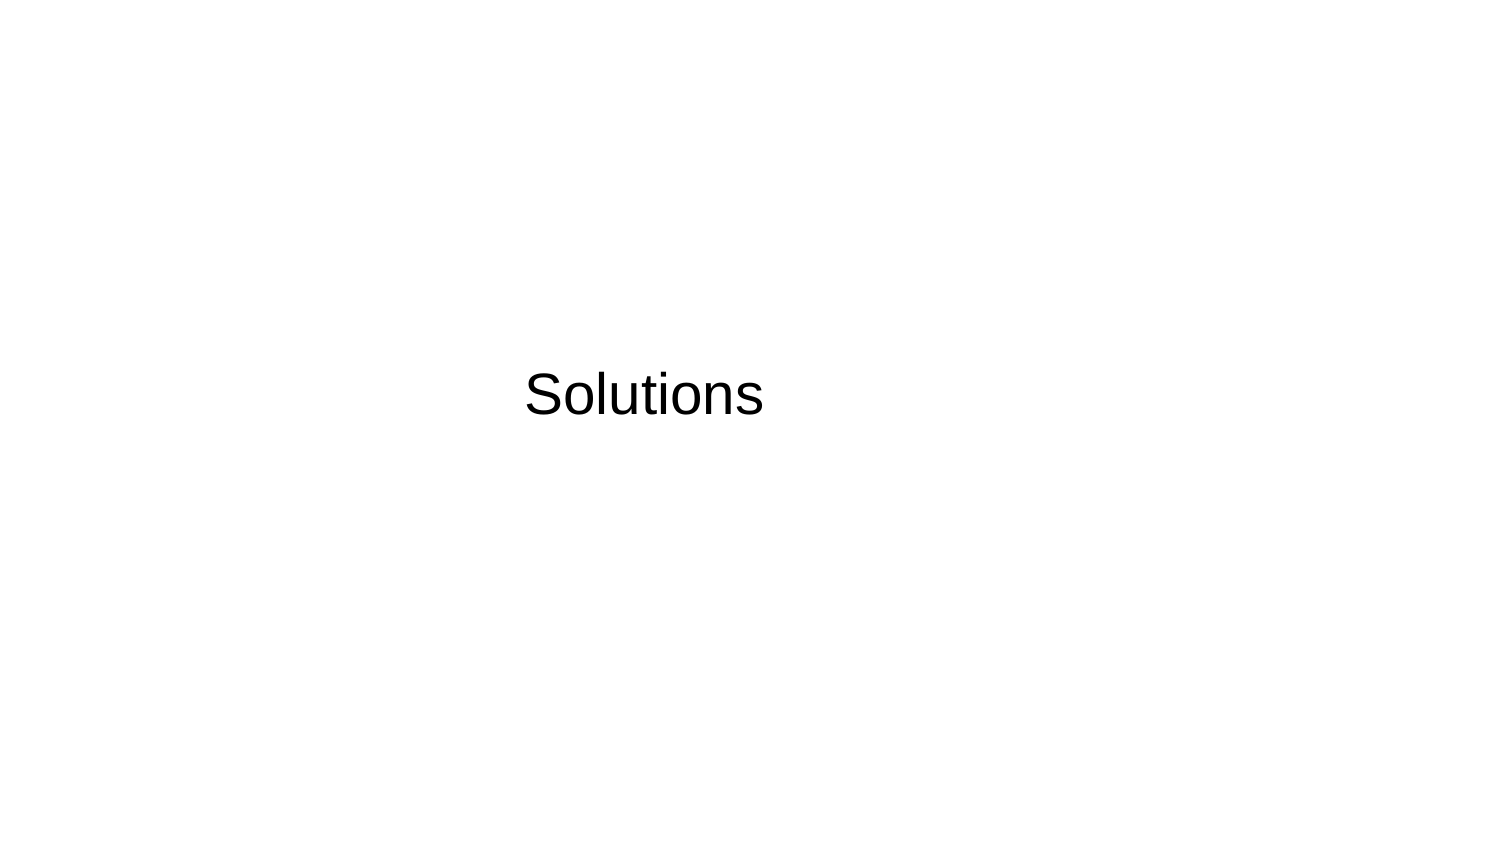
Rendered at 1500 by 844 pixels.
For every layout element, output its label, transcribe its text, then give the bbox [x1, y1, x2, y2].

title Solutions [513, 314, 1020, 478]
